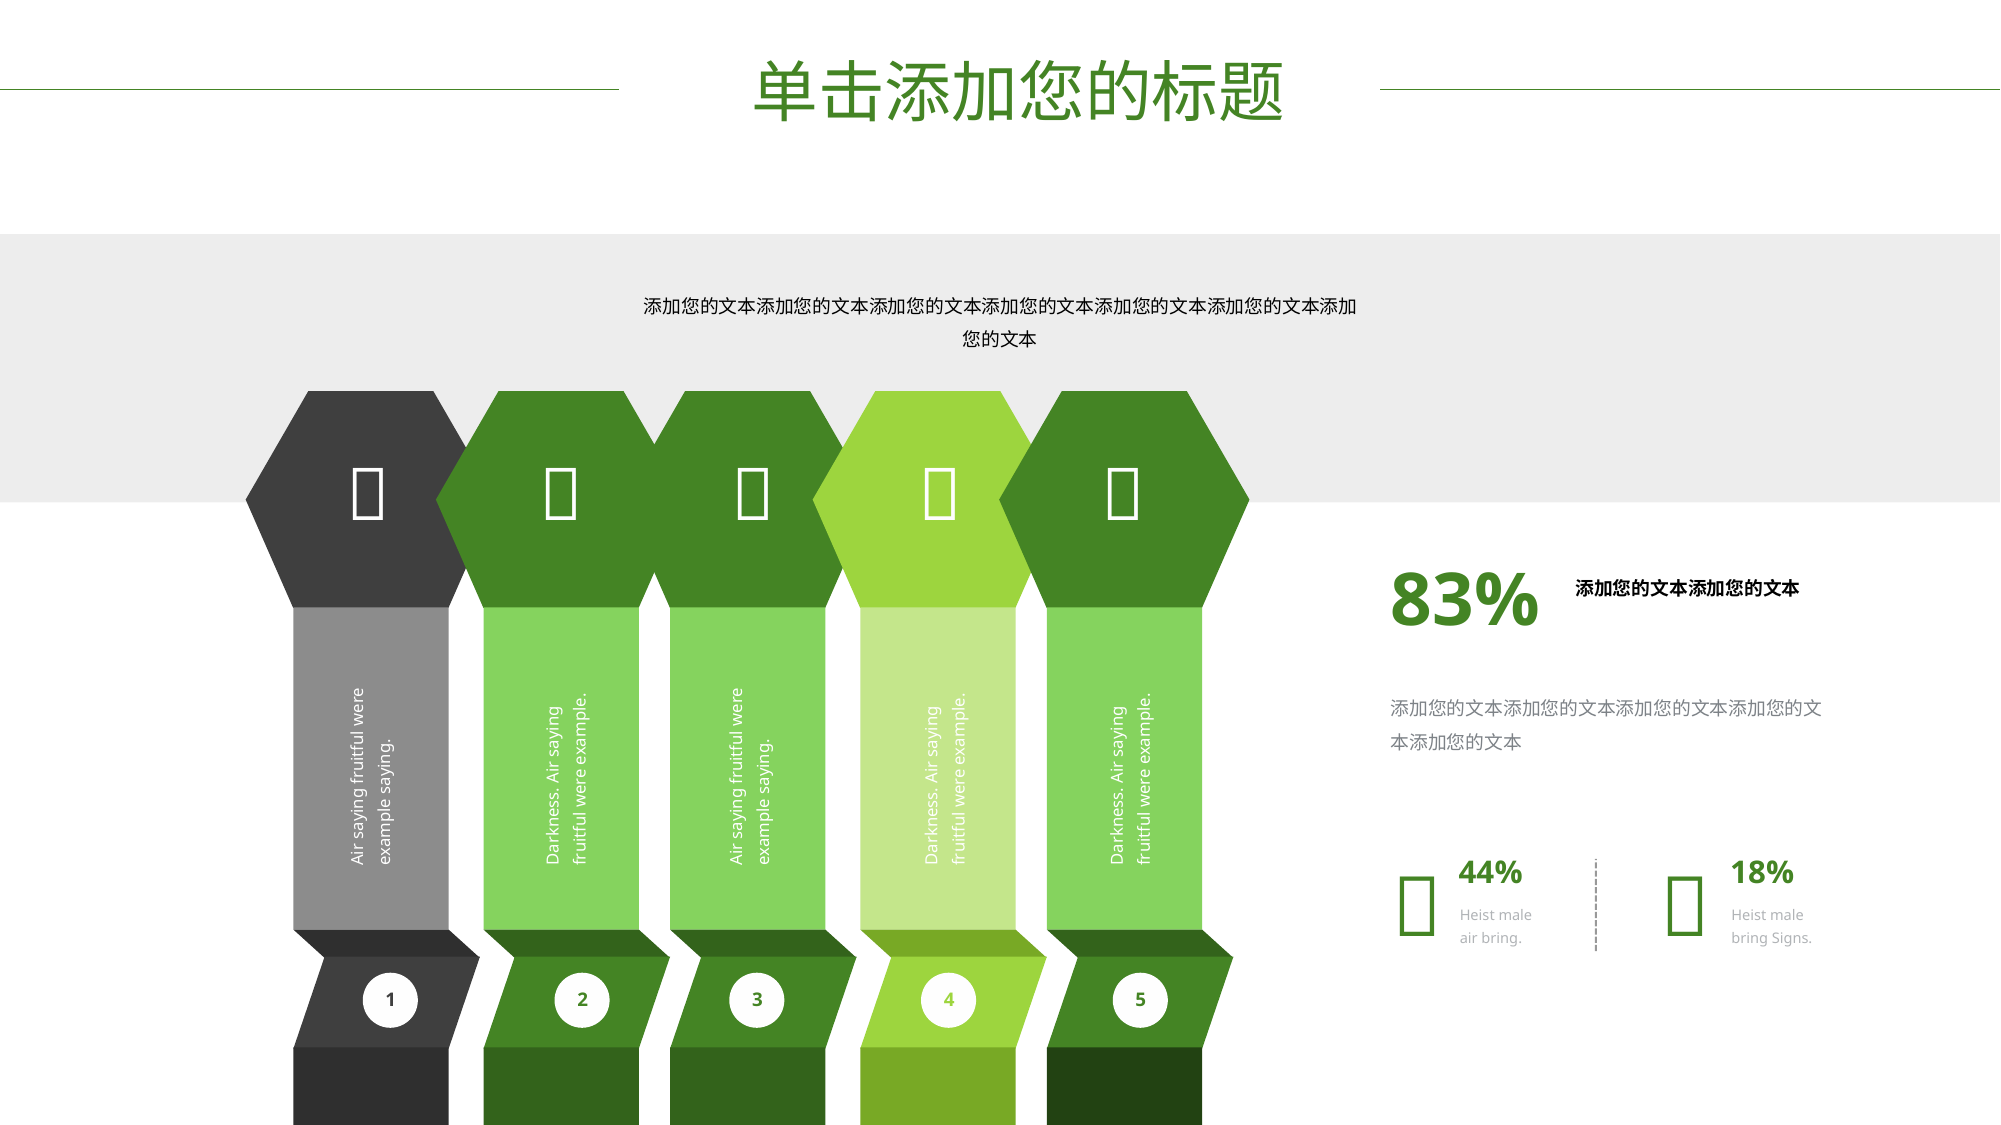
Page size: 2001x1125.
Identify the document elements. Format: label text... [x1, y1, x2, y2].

text_box Heist male air bring. [1445, 893, 1556, 954]
text_box  [1377, 845, 1458, 961]
text_box Heist male bring Signs. [1716, 893, 1834, 954]
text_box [812, 391, 999, 1125]
text_box 18% [1715, 845, 1832, 898]
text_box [245, 391, 435, 1125]
text_box 83% [1375, 545, 1569, 648]
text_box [999, 391, 1250, 1125]
text_box 添加您的文本添加您的文本 [1569, 557, 1834, 607]
text_box 添加您的文本添加您的文本添加您的文本添加您的文本添加您的文本 [1375, 678, 1844, 761]
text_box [622, 391, 812, 1125]
text_box 添加您的文本添加您的文本添加您的文本添加您的文本添加您的文本添加您的文本添加您的文本 [620, 275, 1380, 358]
text_box [0, 233, 2000, 504]
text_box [435, 391, 622, 1125]
text_box 单击添加您的标题 [669, 42, 1368, 138]
text_box 44% [1443, 845, 1561, 898]
text_box  [1645, 845, 1726, 961]
